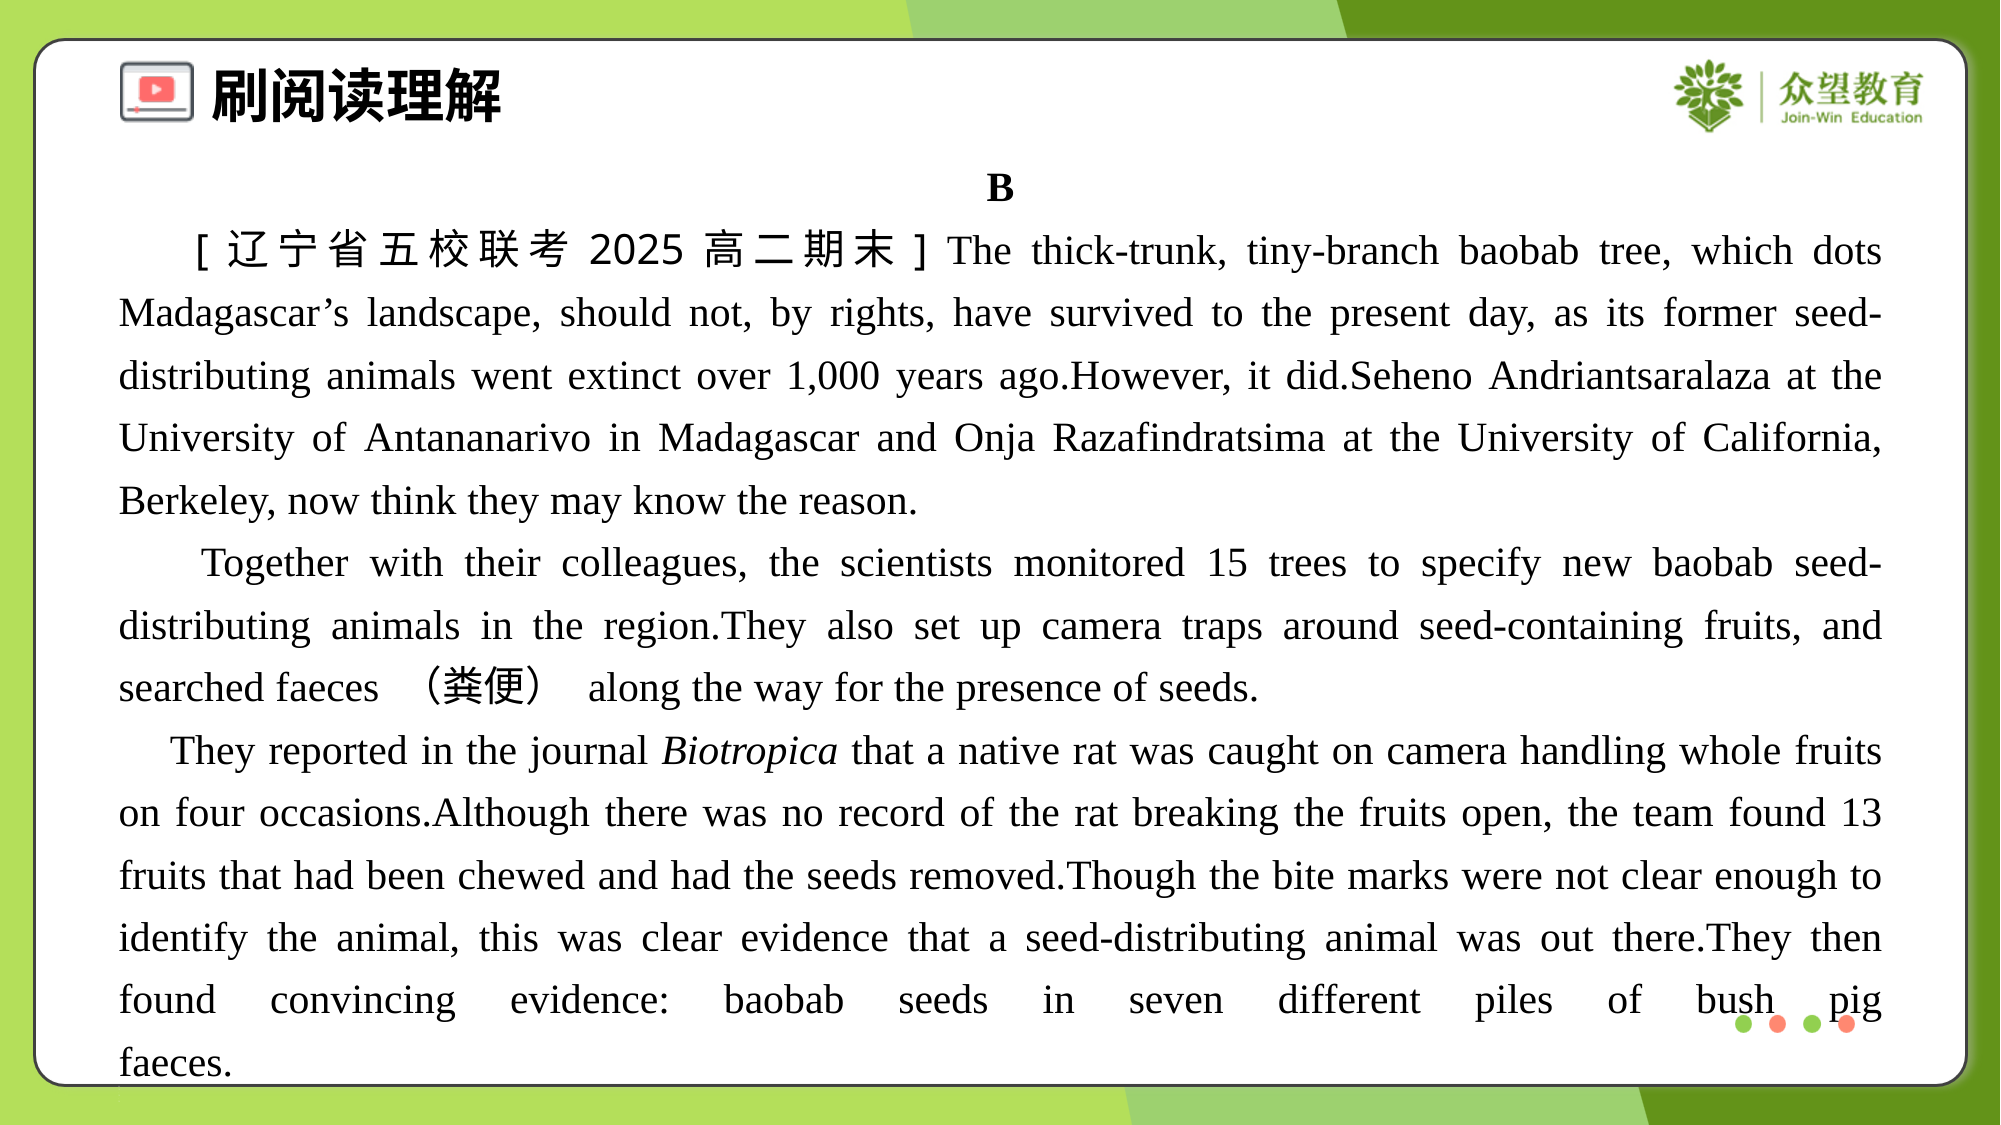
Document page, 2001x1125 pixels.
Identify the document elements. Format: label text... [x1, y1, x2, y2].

text_box B [辽宁省五校联考2025高二期末] The thick-trunk, tiny-branch baobab tree, which dots Madagascar’s landscape, should not, by rights, have survived to the present day, as its former seed-distributing animals went extinct over 1,000 years ago.However, it did.Seheno Andriantsaralaza at the University of Antananarivo in Madagascar and Onja Razafindratsima at the University of California, Berkeley, now think they may know the reason. Together with their colleagues, the scientists monitored 15 trees to specify new baobab seed-distributing animals in the region.They also set up camera traps around seed-containing fruits, and searched faeces （粪便） along the way for the presence of seeds. They reported in the journal Biotropica that a native rat was caught on camera handling whole fruits on four occasions.Although there was no record of the rat breaking the fruits open, the team found 13 fruits that had been chewed and had the seeds removed.Though the bite marks were not clear enough to identify the animal, this was clear evidence that a seed-distributing animal was out there.They then found convincing evidence: baobab seeds in seven different piles of bush pig faeces.#1.1.2 [118, 147, 1883, 1079]
picture [0, 0, 2000, 1125]
